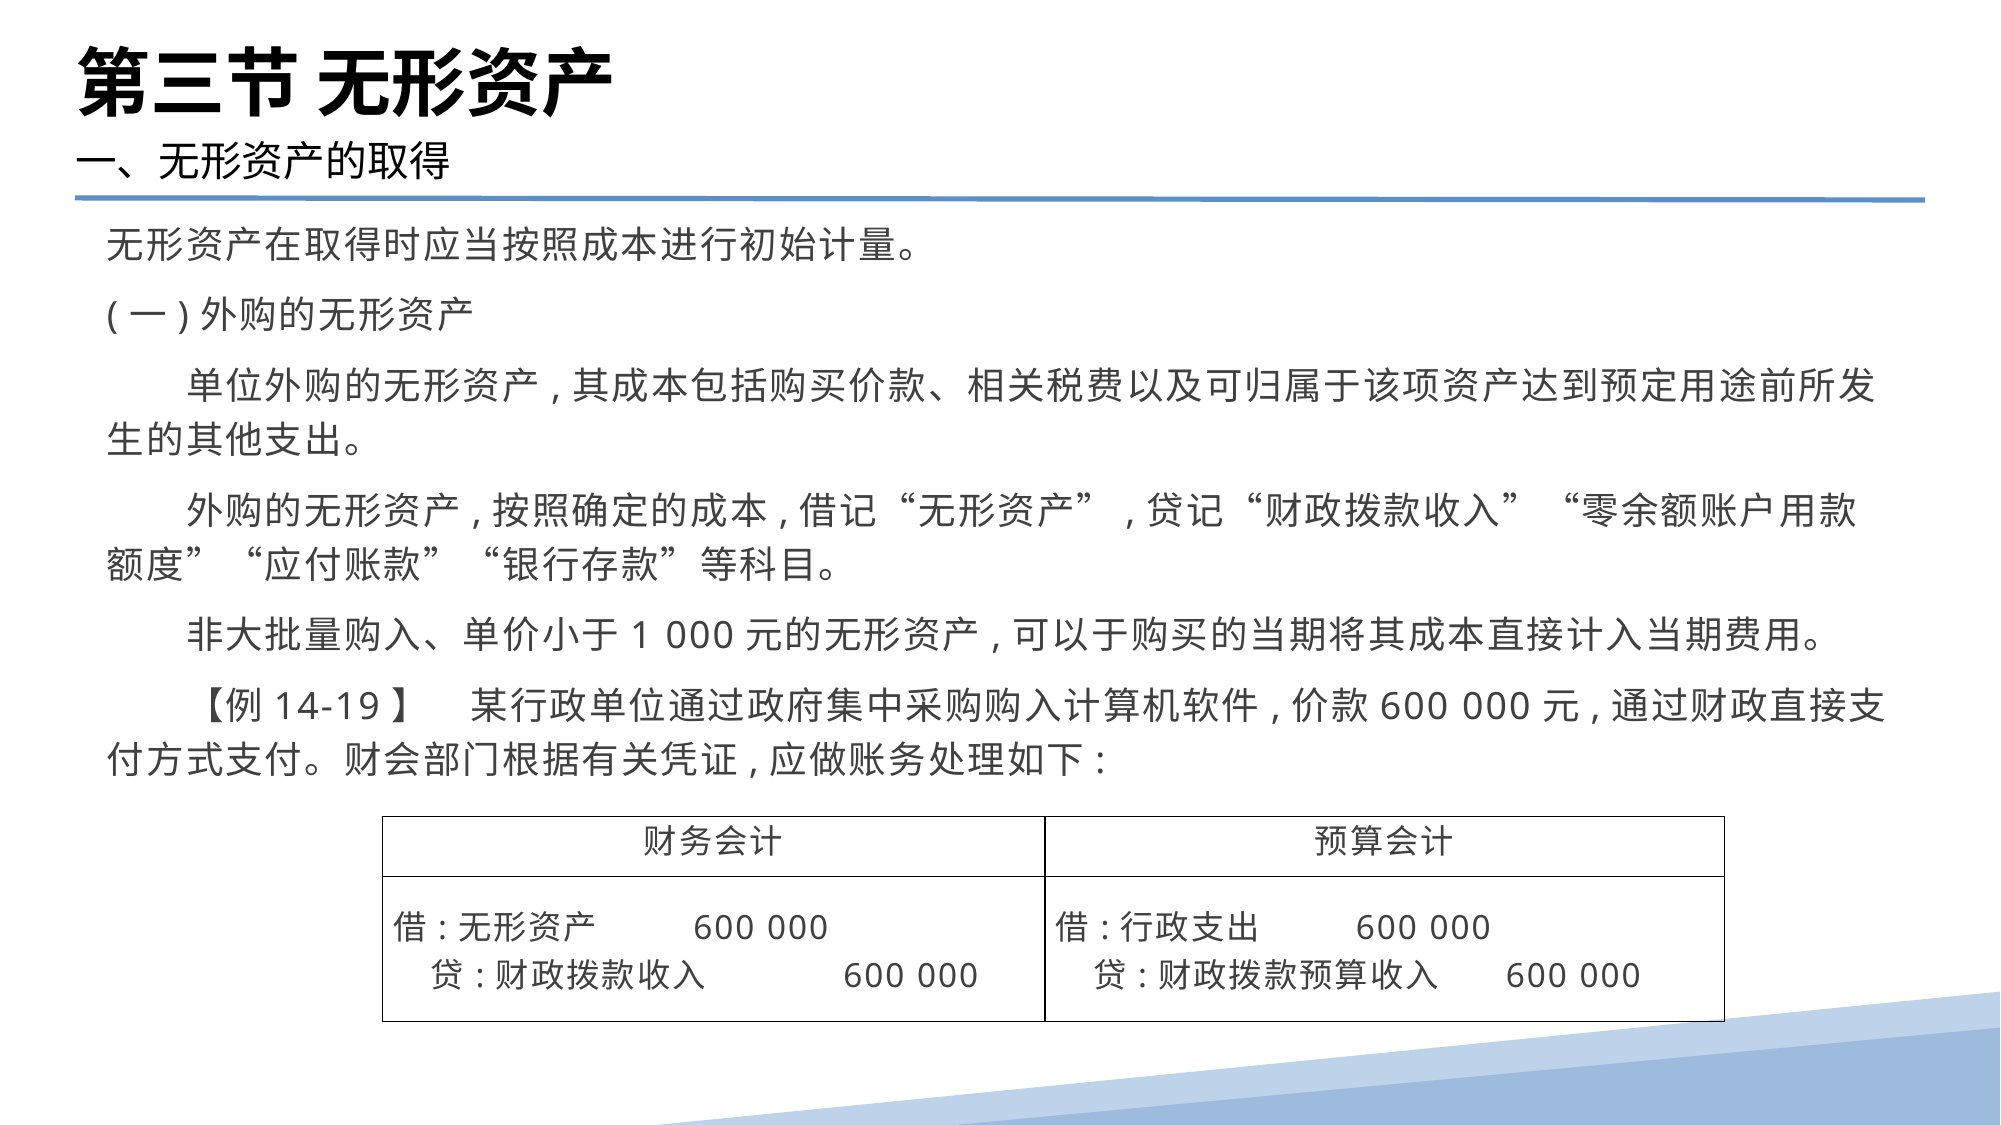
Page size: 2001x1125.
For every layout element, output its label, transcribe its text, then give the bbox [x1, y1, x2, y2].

table_cell 借:无形资产 600 000 贷:财政拨款收入 600 000 [383, 877, 1044, 1021]
table_header 预算会计 [1046, 817, 1724, 876]
table_cell 借:行政支出 600 000 贷:财政拨款预算收入 600 000 [1046, 877, 1724, 991]
text_box 第三节 无形资产 [75, 24, 1925, 124]
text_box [656, 991, 2000, 1125]
text_box 一、无形资产的取得 [75, 124, 1925, 197]
table_header 财务会计 [383, 817, 1044, 876]
text_box 无形资产在取得时应当按照成本进行初始计量。 (一)外购的无形资产 单位外购的无形资产,其成本包括购买价款、相关税费以及可归属于该项资产达到预定用途前所发生的其他支出。 外购的无形资产,按照确定的成本,借记“无形资产”,贷记“财政拨款收入”“零余额账户用款额度”“应付账款”“银行存款”等科目。 非大批量购入、单价小于1 000元的无形资产,可以于购买的当期将其成本直接计入当期费用。 【例14-19】 某行政单位通过政府集中采购购入计算机软件,价款600 000元,通过财政直接支付方式支付。财会部门根据有关凭证,应做账务处理如下: [96, 200, 1904, 793]
